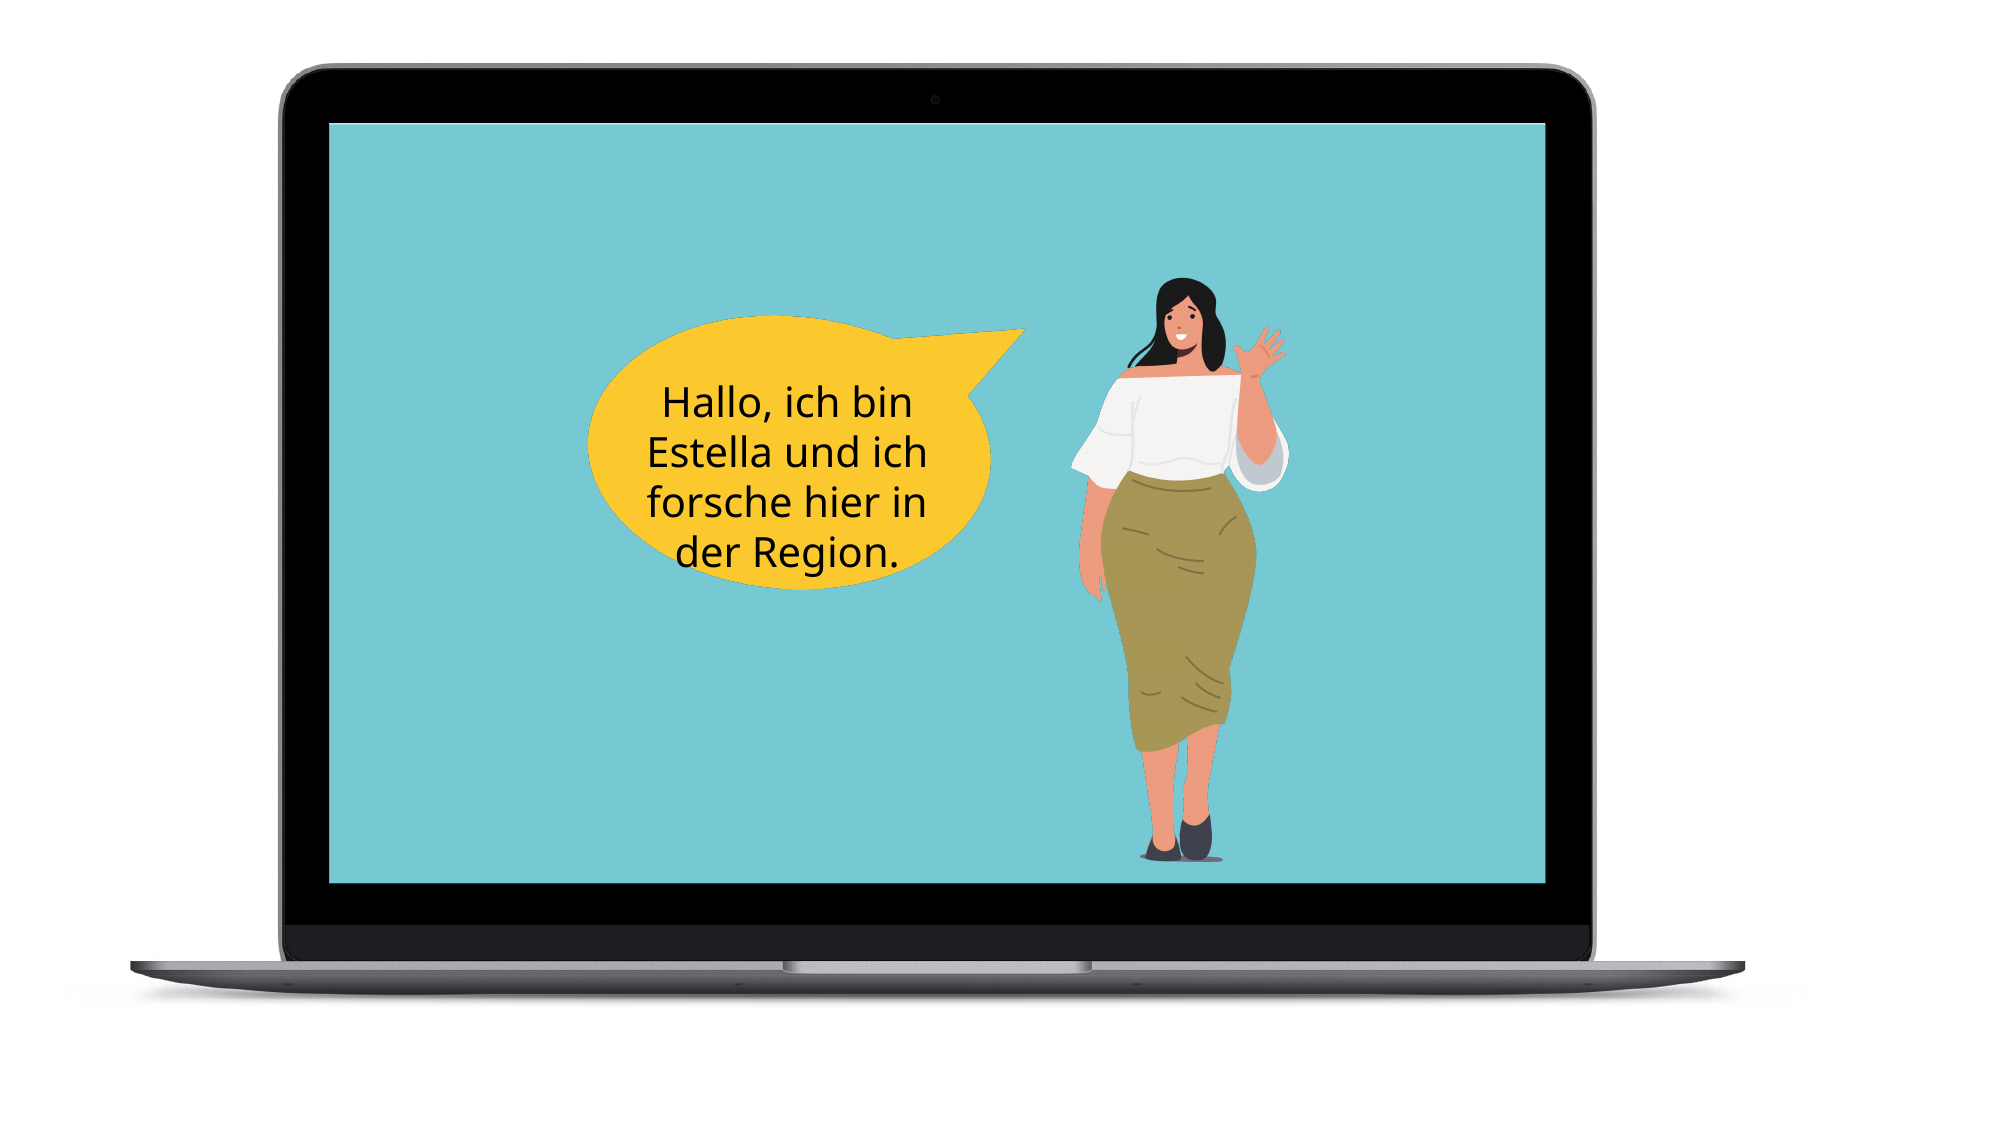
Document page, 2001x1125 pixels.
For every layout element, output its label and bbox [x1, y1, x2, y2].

text_box [1071, 273, 1289, 862]
text_box [58, 63, 1814, 1014]
picture [575, 302, 1054, 602]
